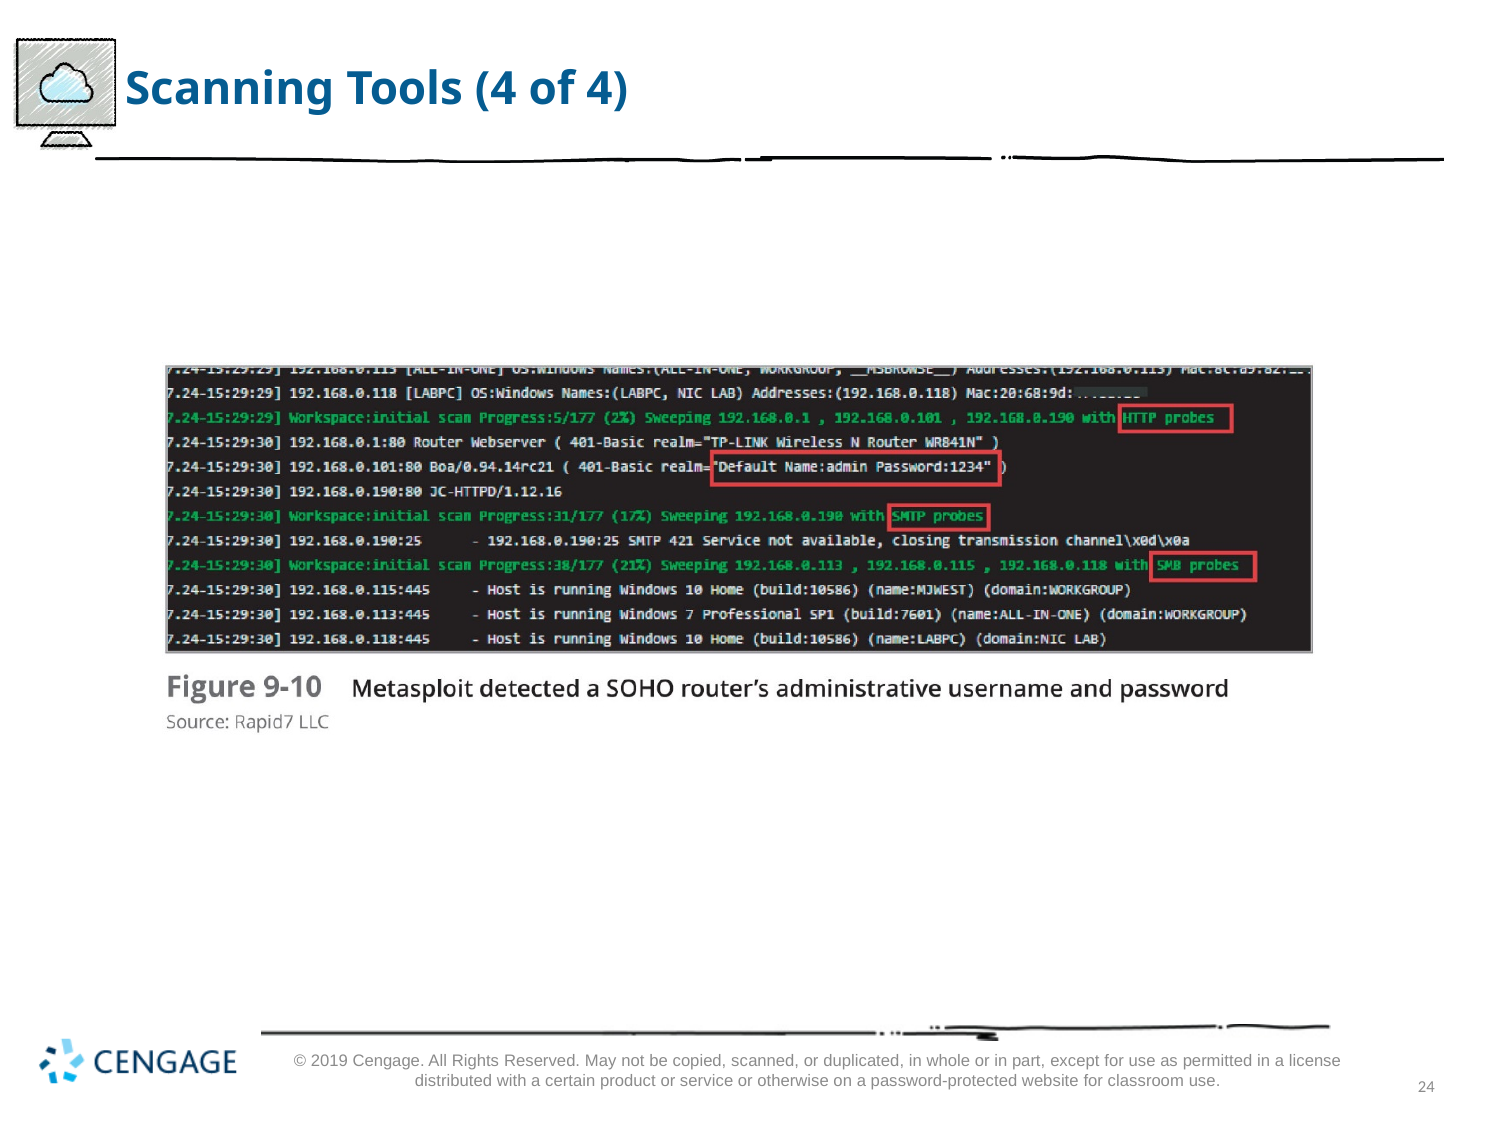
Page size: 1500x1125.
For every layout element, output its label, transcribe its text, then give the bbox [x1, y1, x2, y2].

picture [261, 1024, 1331, 1041]
picture [13, 36, 117, 151]
picture [19, 1025, 249, 1096]
picture [95, 155, 1444, 163]
title Scanning Tools (4 of 4) [125, 66, 1442, 116]
footer © 2019 Cengage. All Rights Reserved. May not be copied, scanned, or duplicated, in whole or in part, except for use as permitted in a license distributed with a certain product or service or otherwise on a password-protected website for classroom use. [262, 1050, 1375, 1091]
picture [162, 362, 1315, 736]
